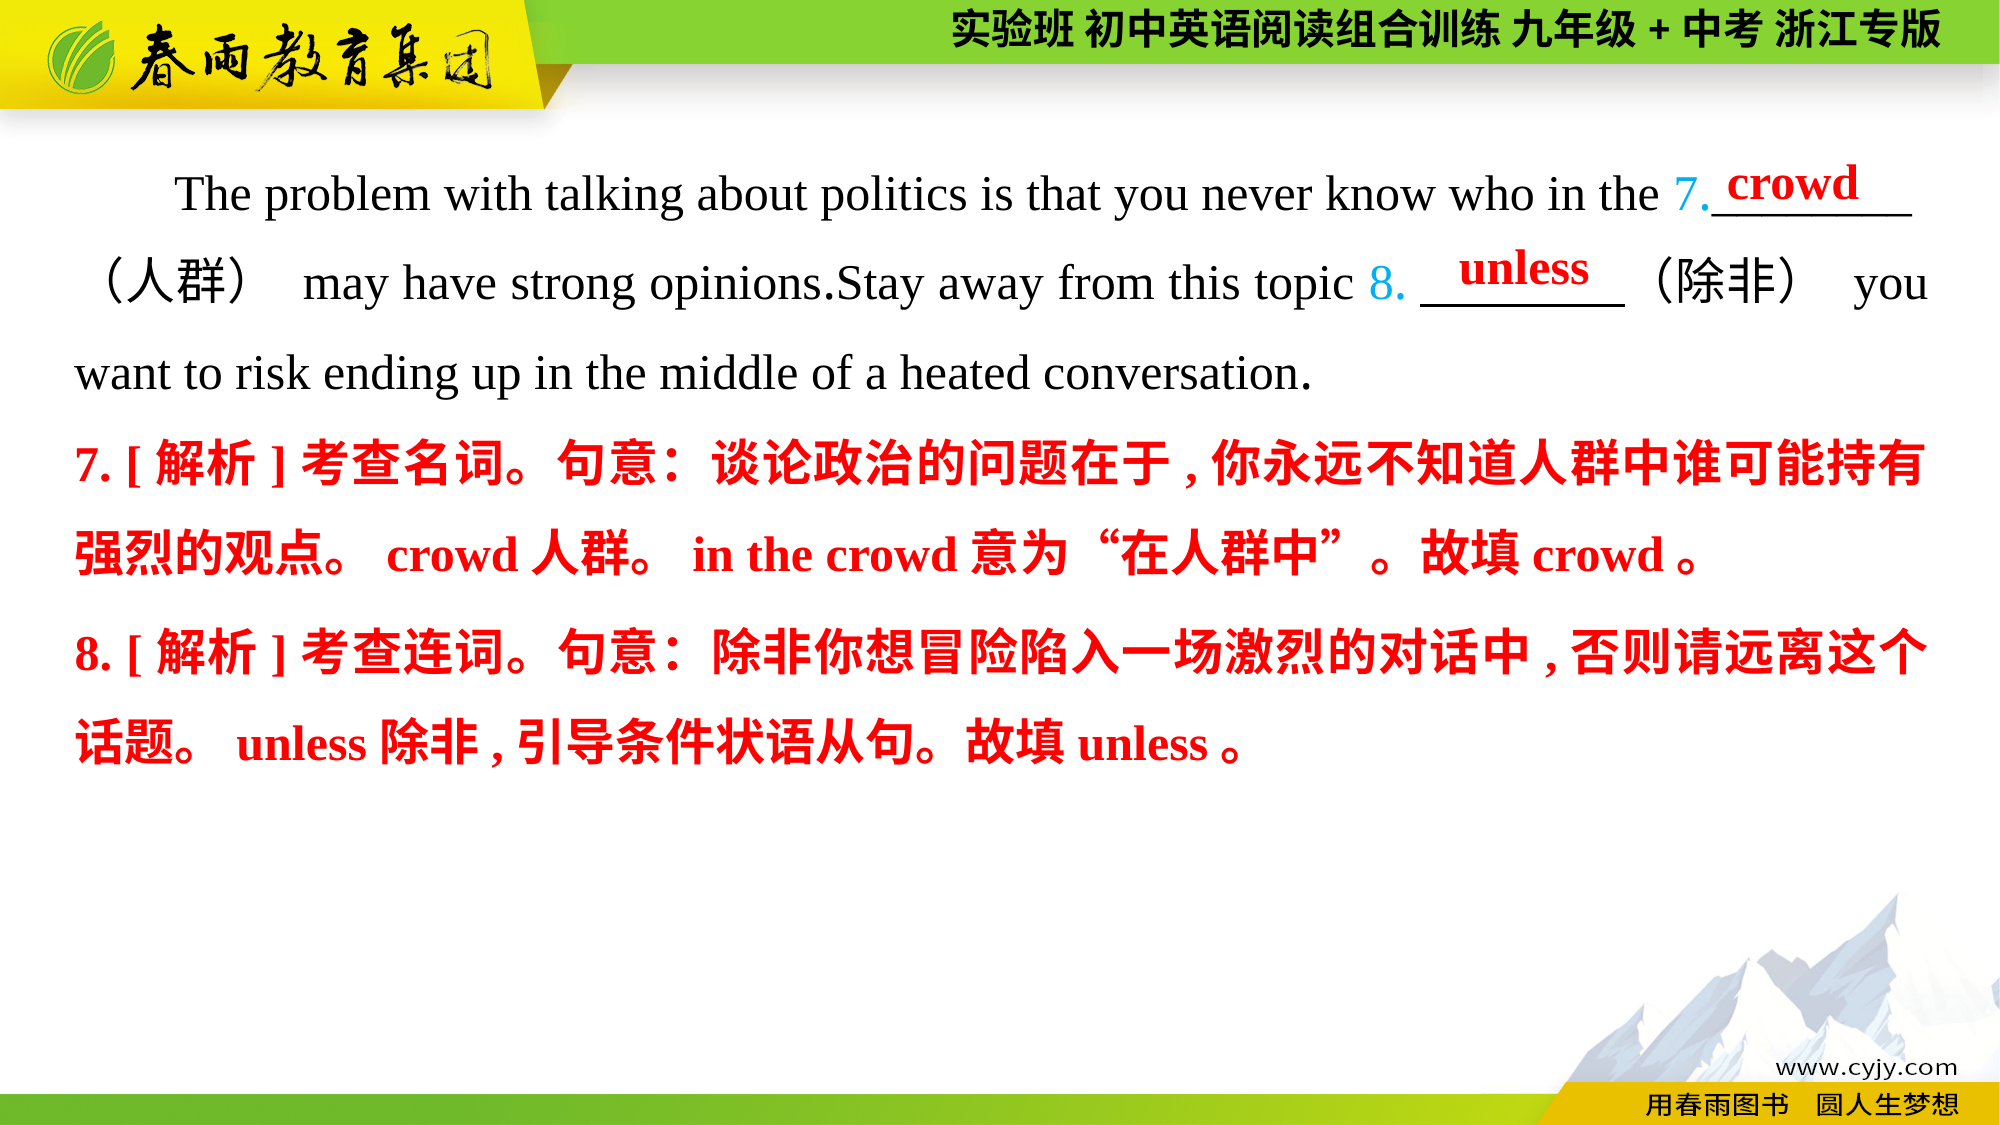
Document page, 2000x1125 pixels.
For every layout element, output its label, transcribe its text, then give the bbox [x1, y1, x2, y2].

text_box 7. [解析]考查名词。句意：谈论政治的问题在于,你永远不知道人群中谁可能持有强烈的观点。crowd人群。in the crowd意为“在人群中”。故填crowd。 [59, 393, 1944, 582]
text_box crowd [1712, 142, 1874, 217]
picture [0, 0, 2000, 1125]
text_box 8. [解析]考查连词。句意：除非你想冒险陷入一场激烈的对话中,否则请远离这个话题。unless除非,引导条件状语从句。故填unless。 [59, 582, 1944, 778]
text_box unless [1444, 227, 1605, 302]
list The problem with talking about politics is that you never know who in the 7.________ （人群） may have strong opinions.Stay away from this topic 8. （除非） you want to risk ending up in the middle of a heated conversation. [59, 122, 1944, 393]
